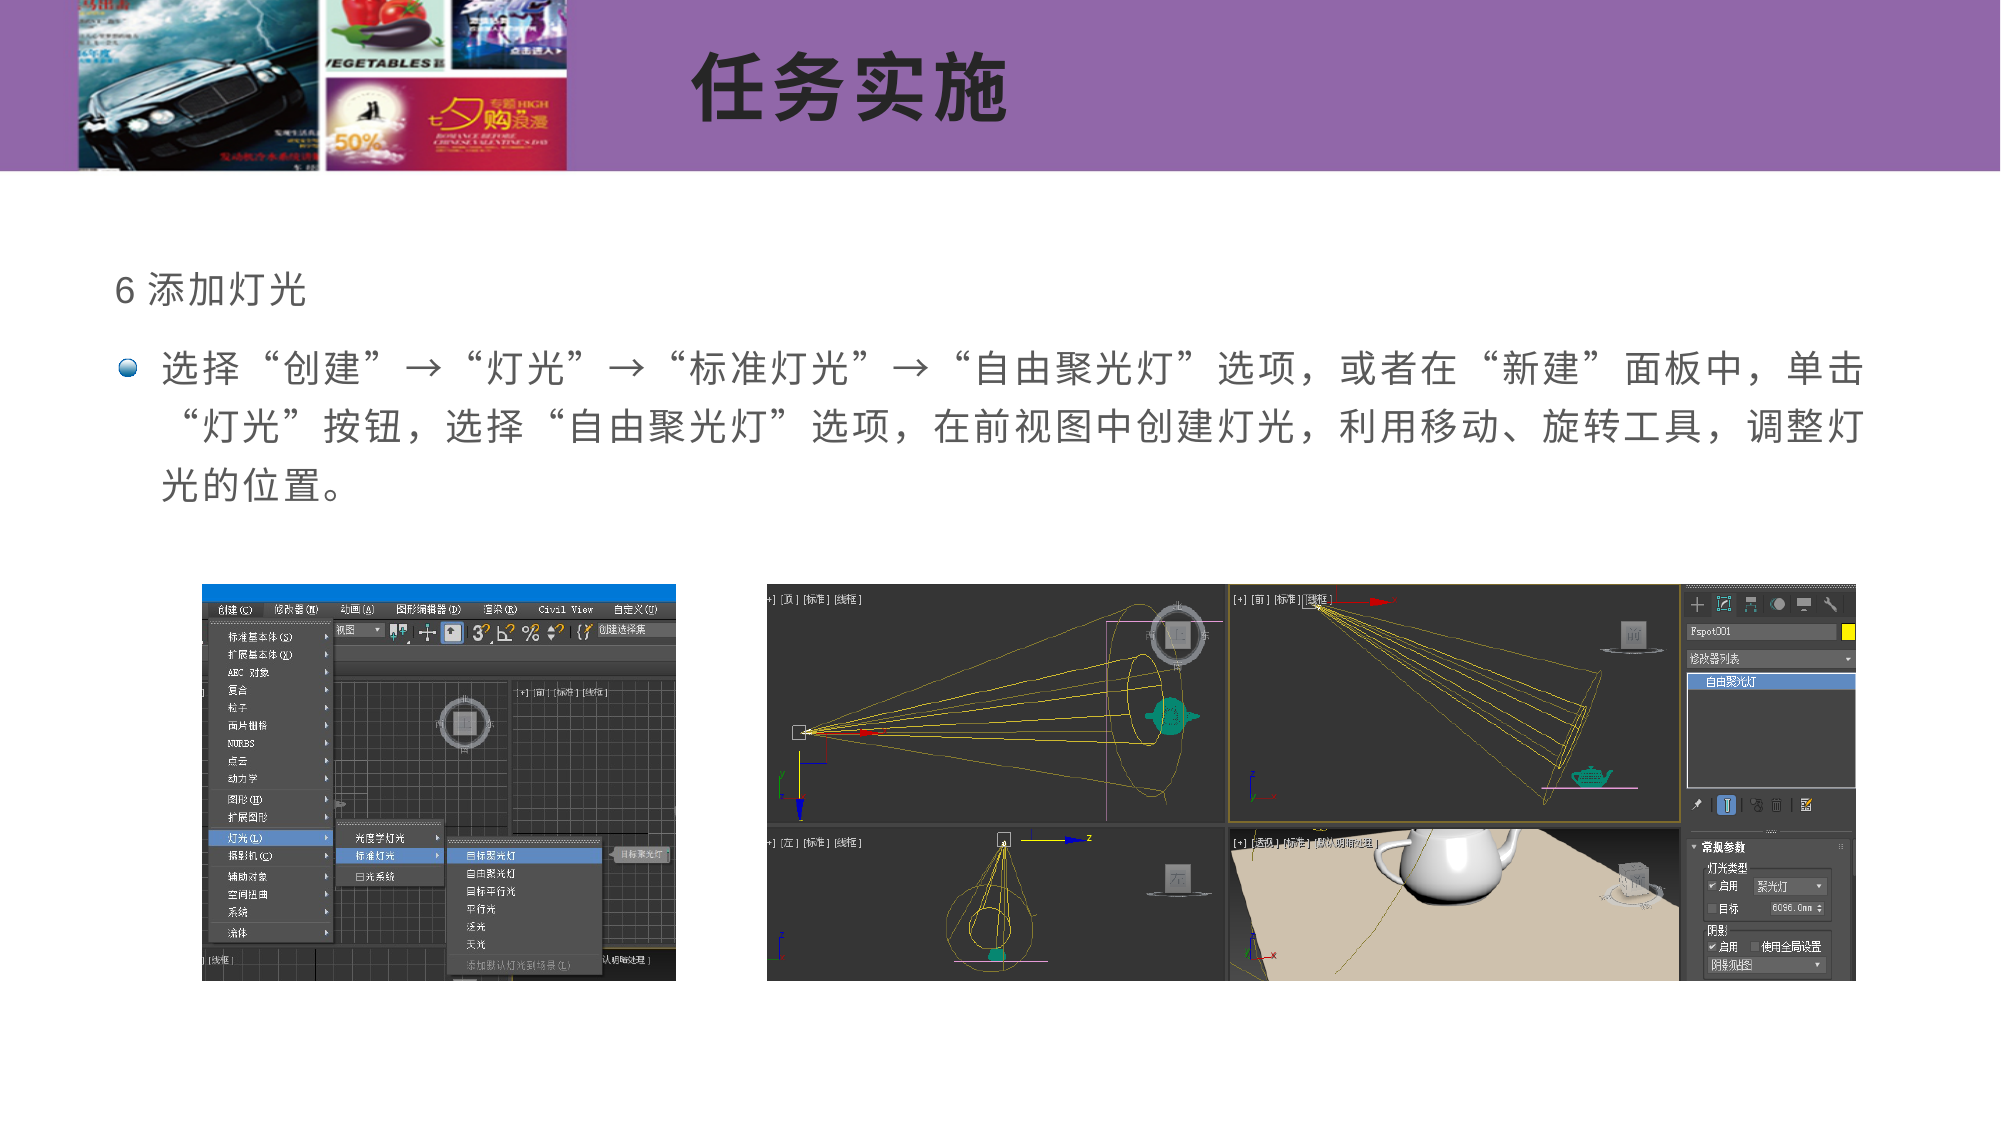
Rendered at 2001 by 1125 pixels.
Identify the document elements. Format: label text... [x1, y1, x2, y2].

picture [0, 0, 2001, 1125]
list 6添加灯光 选择“创建”→“灯光”→“标准灯光”→“自由聚光灯”选项，或者在“新建”面板中，单击“灯光”按钮，选择“自由聚光灯”选项，在前视图中创建灯光，利用移动、旋转工具，调整灯光的位置。 [99, 244, 1900, 1026]
title 任务实施 [675, 27, 2000, 143]
